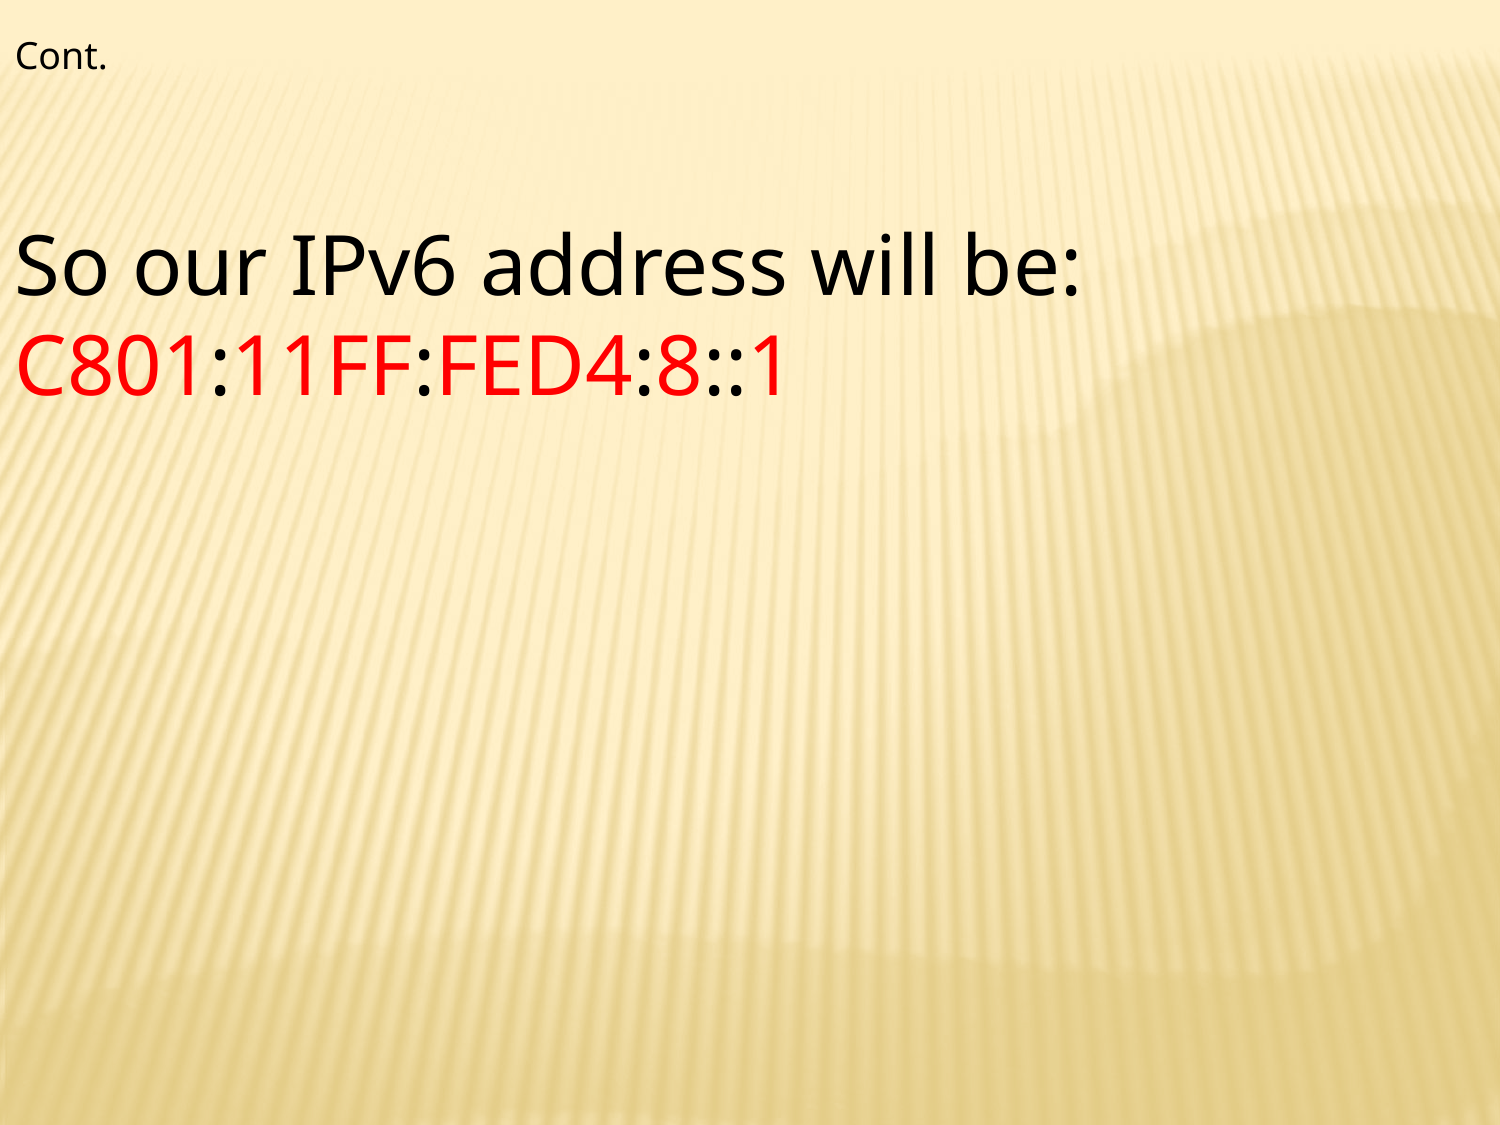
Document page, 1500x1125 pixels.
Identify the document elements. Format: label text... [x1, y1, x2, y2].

text_box Cont. So our IPv6 address will be: C801:11FF:FED4:8::1 [0, 24, 1500, 420]
